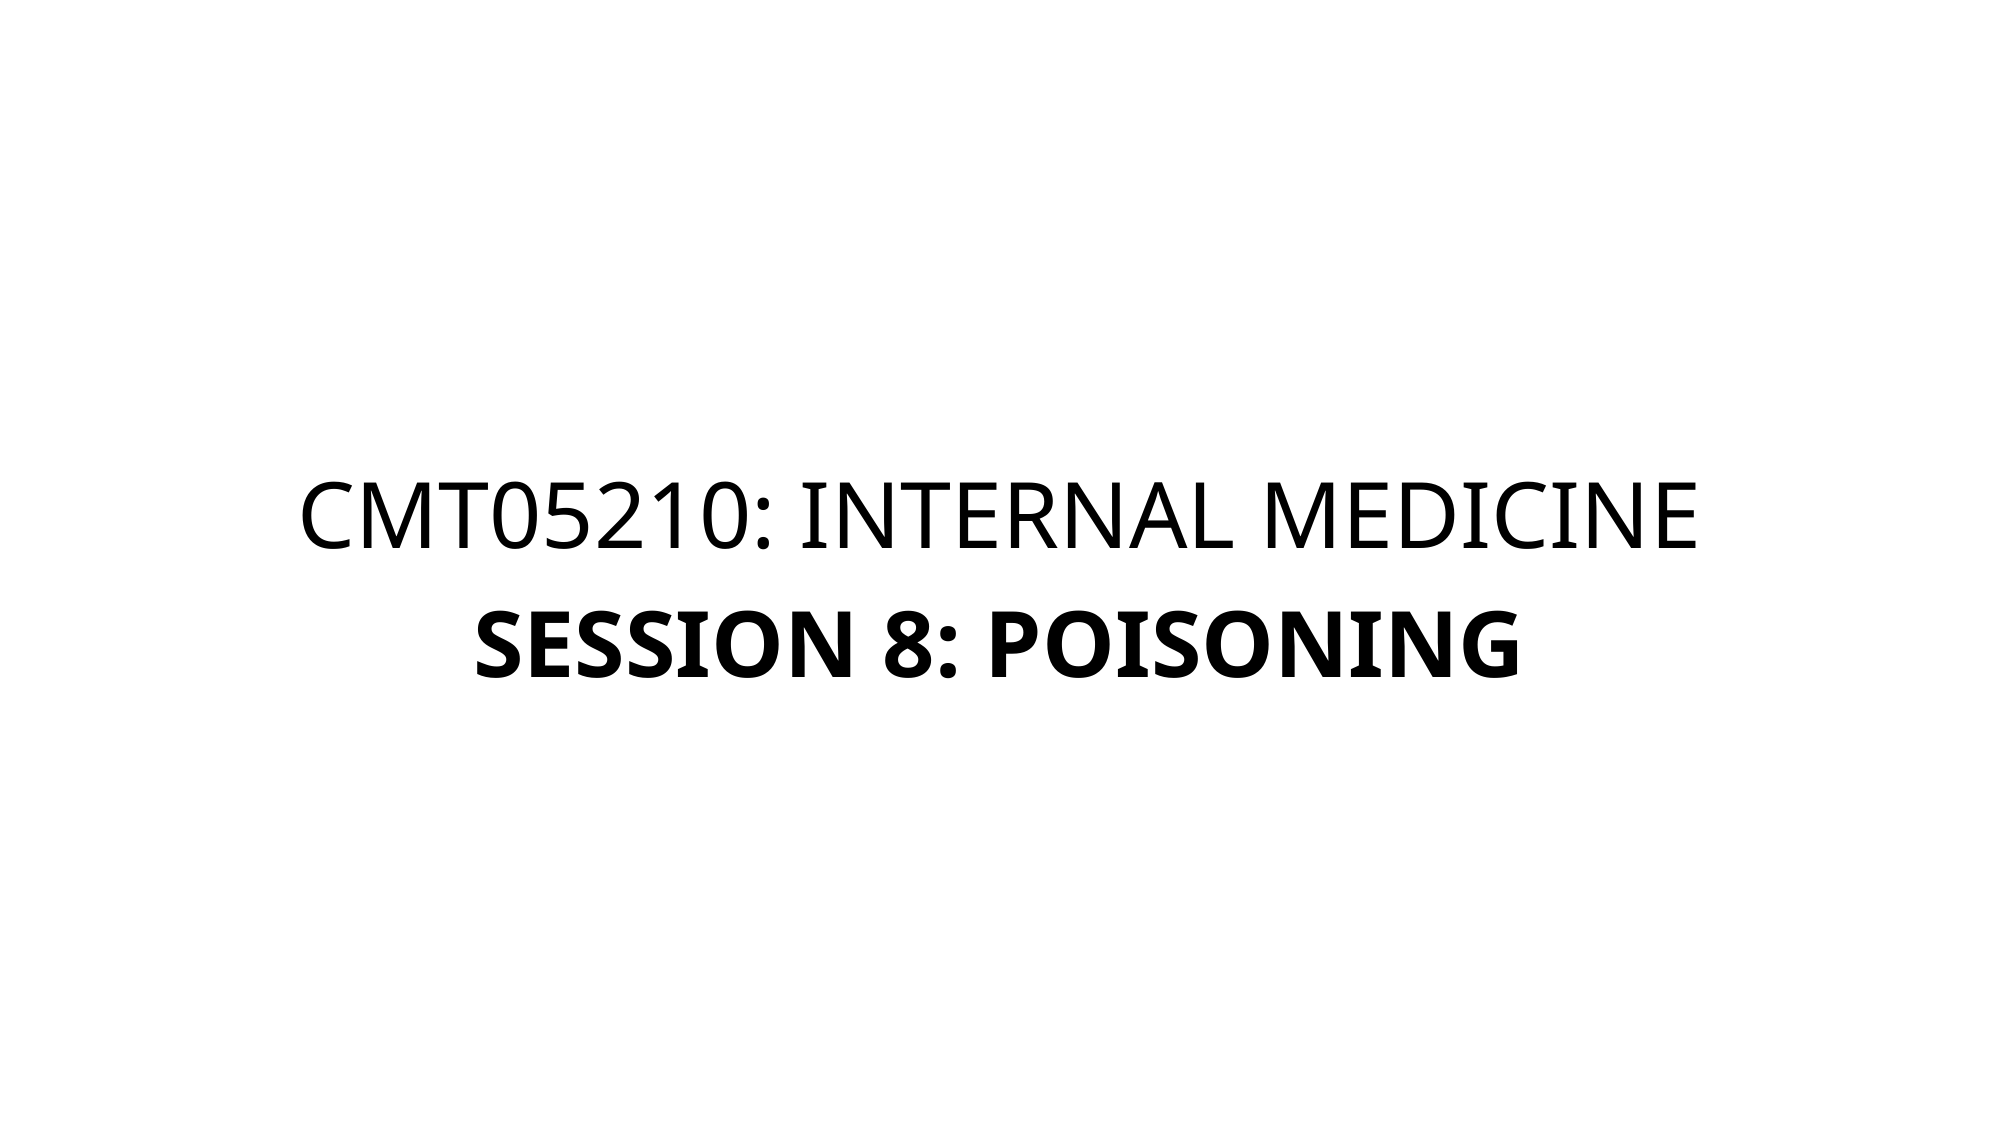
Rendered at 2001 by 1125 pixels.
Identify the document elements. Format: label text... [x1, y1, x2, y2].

title CMT05210: INTERNAL MEDICINE [249, 184, 1750, 576]
subtitle SESSION 8: POISONING [249, 590, 1750, 863]
